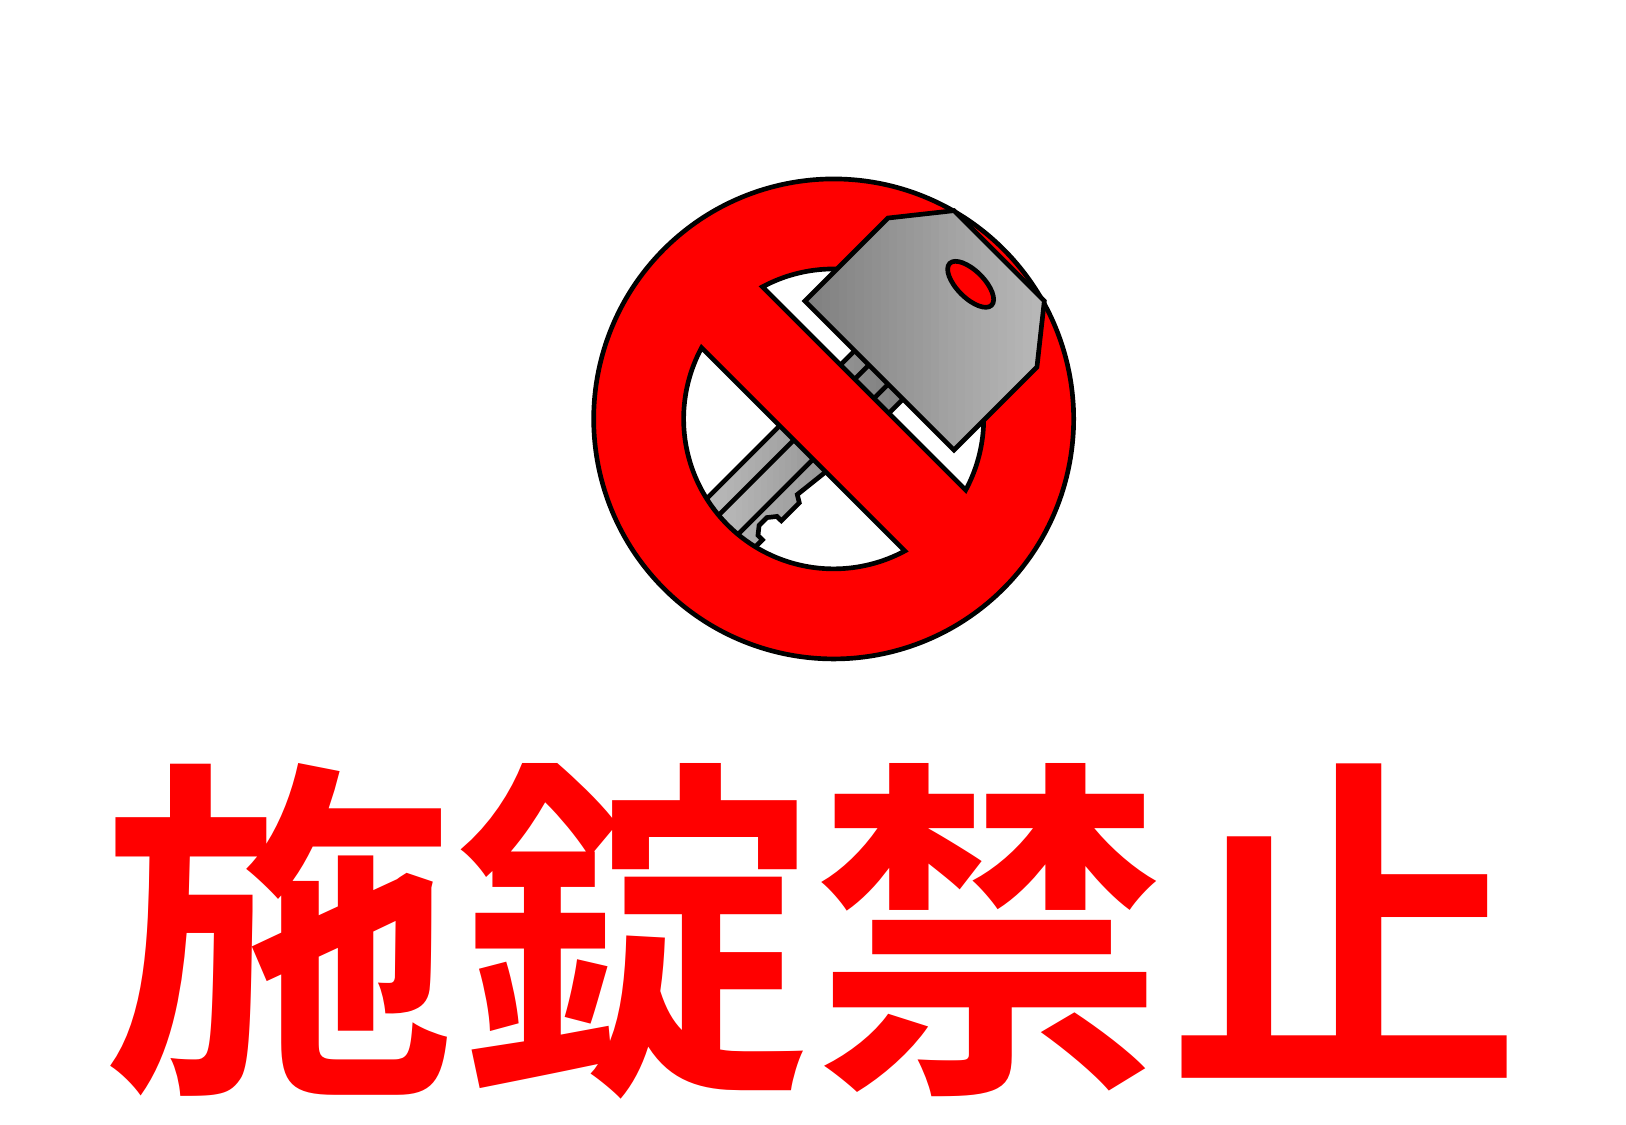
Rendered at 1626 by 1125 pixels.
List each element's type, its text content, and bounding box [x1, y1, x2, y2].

text_box 施錠禁止 [0, 702, 1625, 1125]
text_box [593, 178, 1074, 660]
